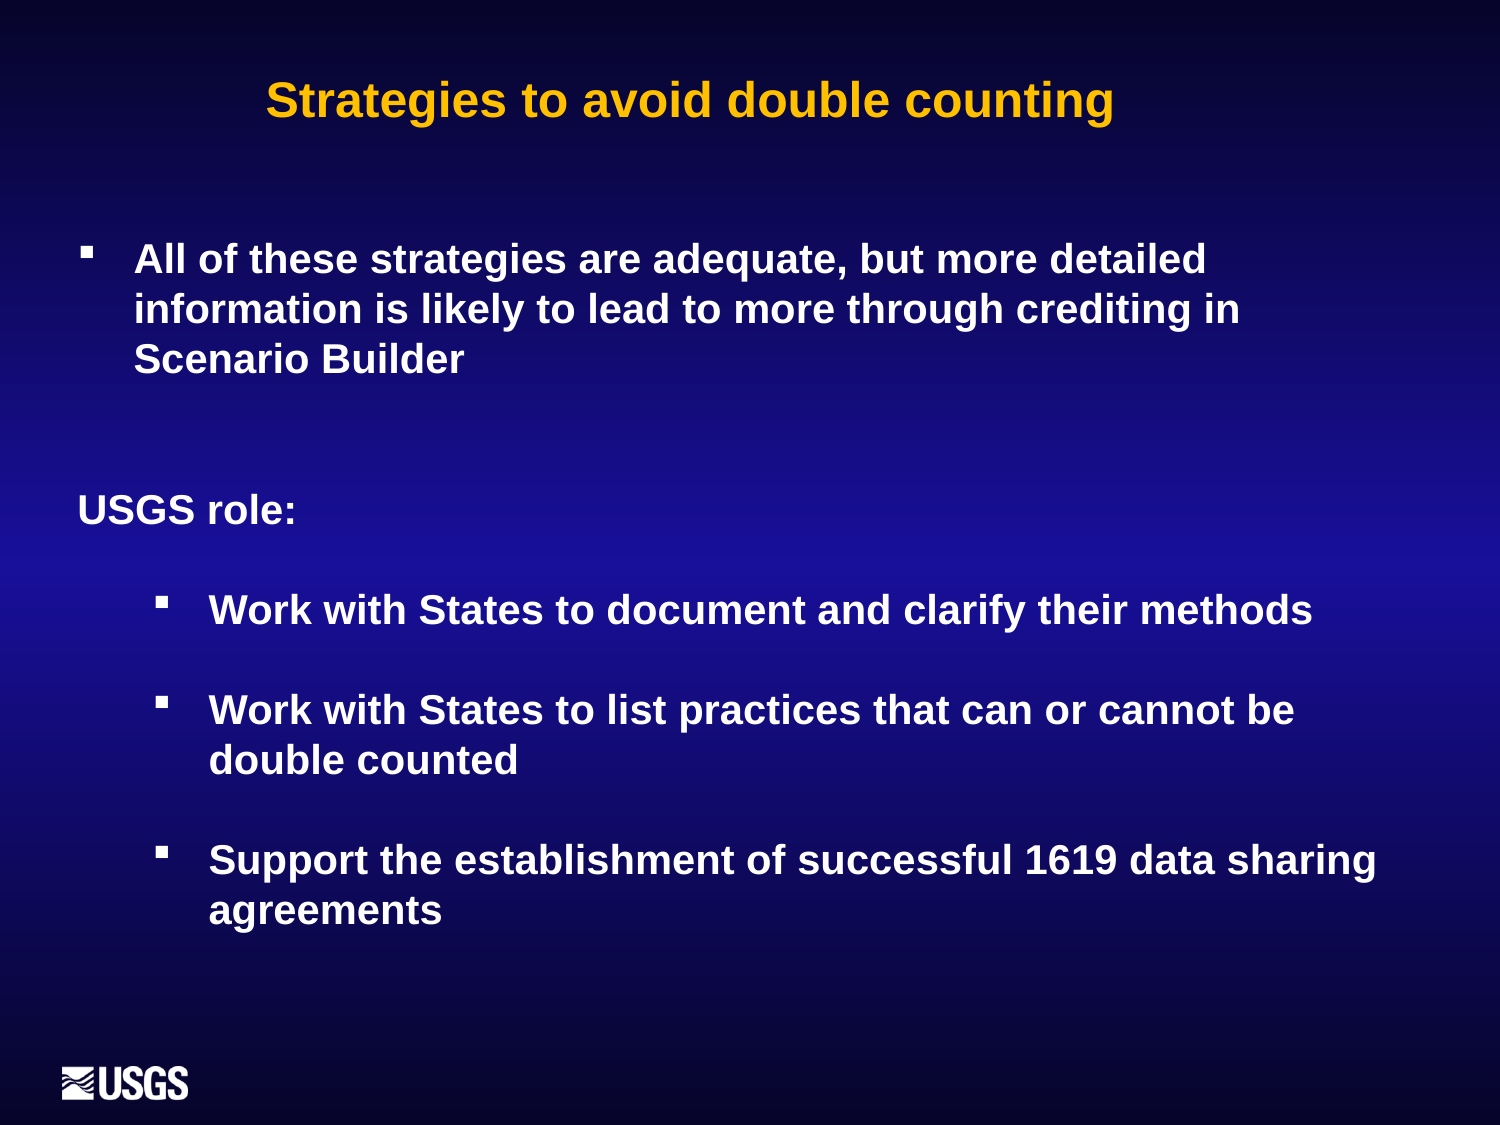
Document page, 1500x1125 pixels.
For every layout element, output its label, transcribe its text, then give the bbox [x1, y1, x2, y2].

text_box All of these strategies are adequate, but more detailed information is likely to lead to more through crediting in Scenario Builder USGS role: Work with States to document and clarify their methods Work with States to list practices that can or cannot be double counted Support the establishment of successful 1619 data sharing agreements [62, 174, 1438, 990]
text_box Strategies to avoid double counting [250, 0, 1131, 135]
